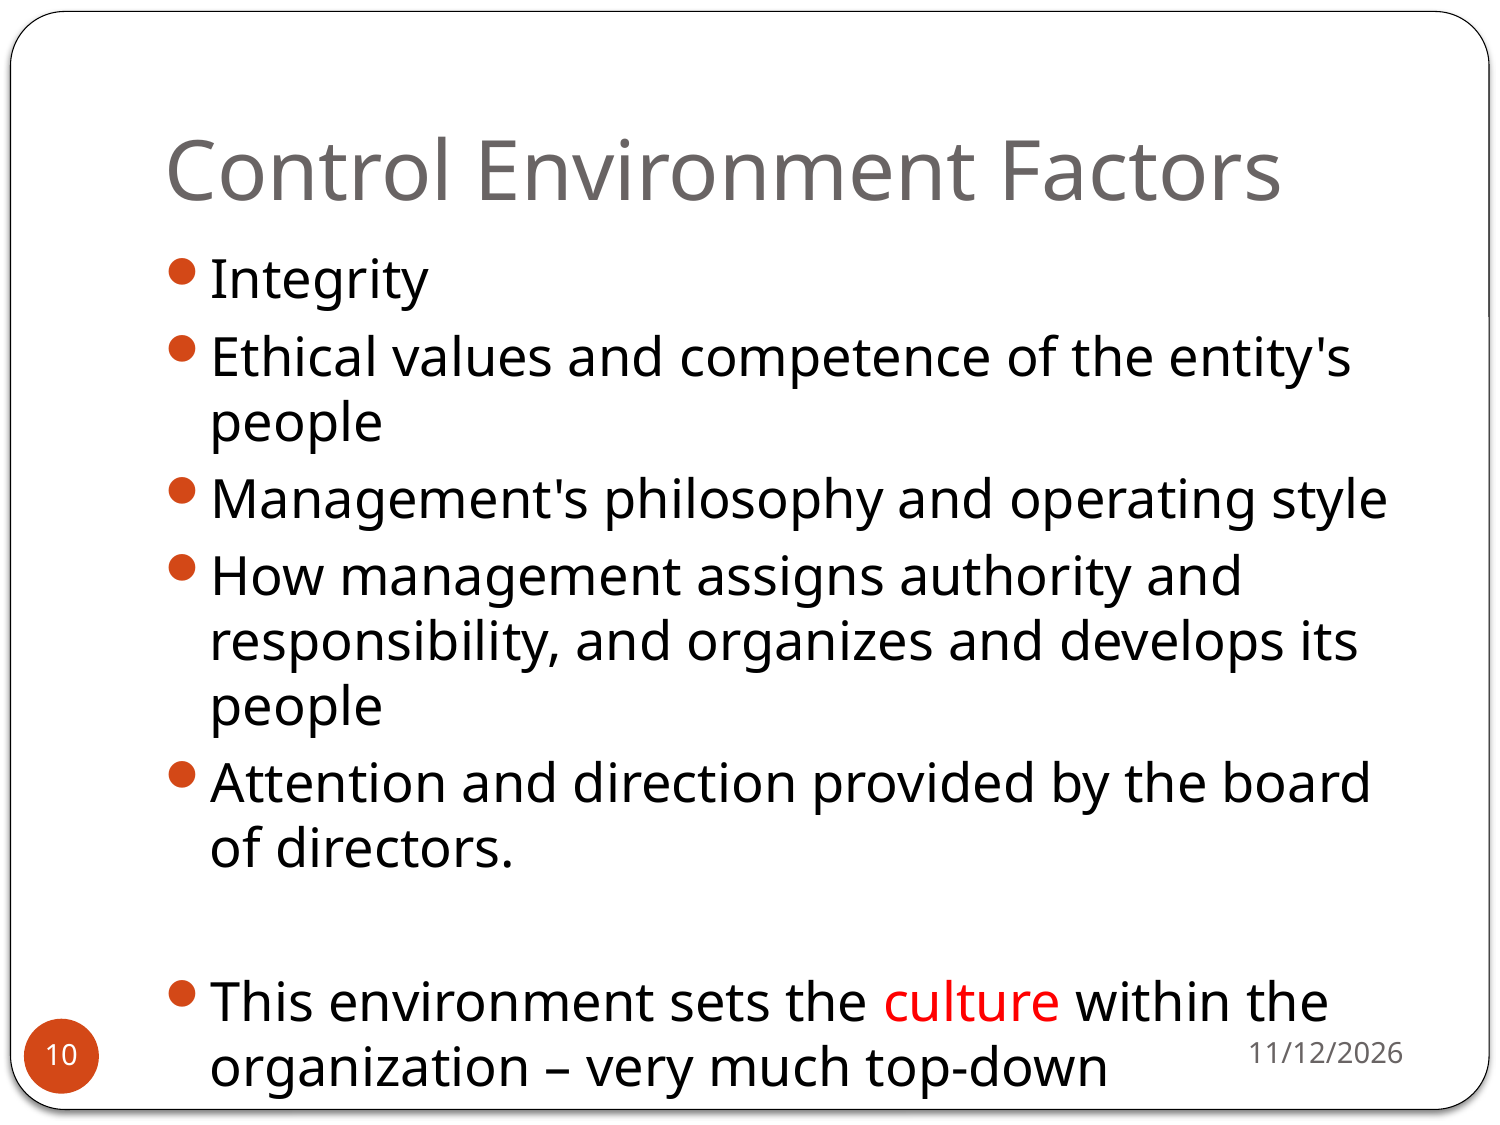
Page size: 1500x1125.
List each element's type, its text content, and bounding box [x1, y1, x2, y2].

title Control Environment Factors [150, 45, 1425, 233]
slide_number 10 [23, 1018, 99, 1094]
list Integrity Ethical values and competence of the entity's people Management's philosophy and operating style How management assigns authority and responsibility, and organizes and develops its people Attention and direction provided by the board of directors. This environment sets the culture within the organization – very much top-down [150, 237, 1425, 988]
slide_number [1012, 1015, 1419, 1094]
